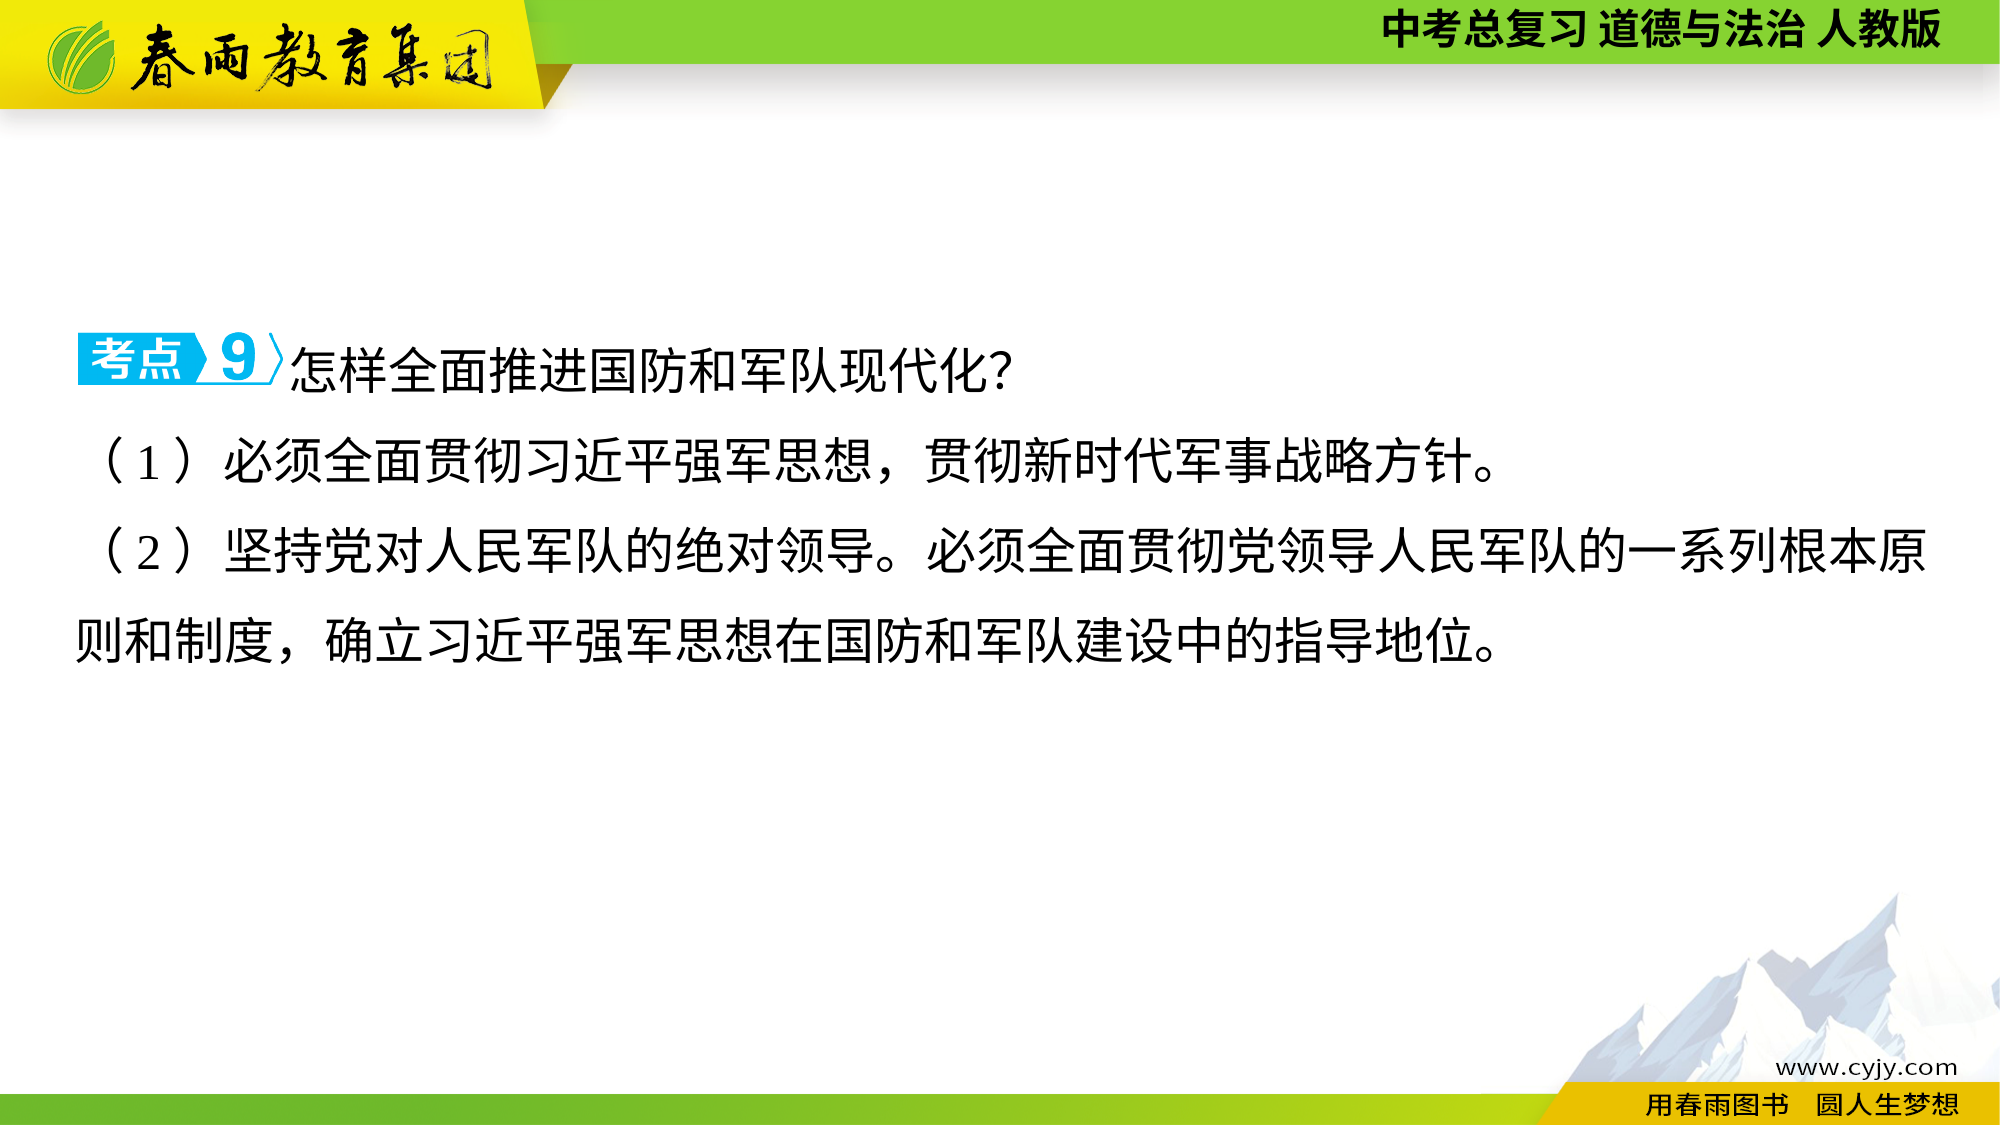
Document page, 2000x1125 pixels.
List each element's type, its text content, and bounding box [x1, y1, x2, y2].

list 怎样全面推进国防和军队现代化？ （1）必须全面贯彻习近平强军思想，贯彻新时代军事战略方针。 （2）坚持党对人民军队的绝对领导。必须全面贯彻党领导人民军队的一系列根本原则和制度，确立习近平强军思想在国防和军队建设中的指导地位。 [59, 301, 1944, 669]
picture [0, 0, 2000, 1125]
